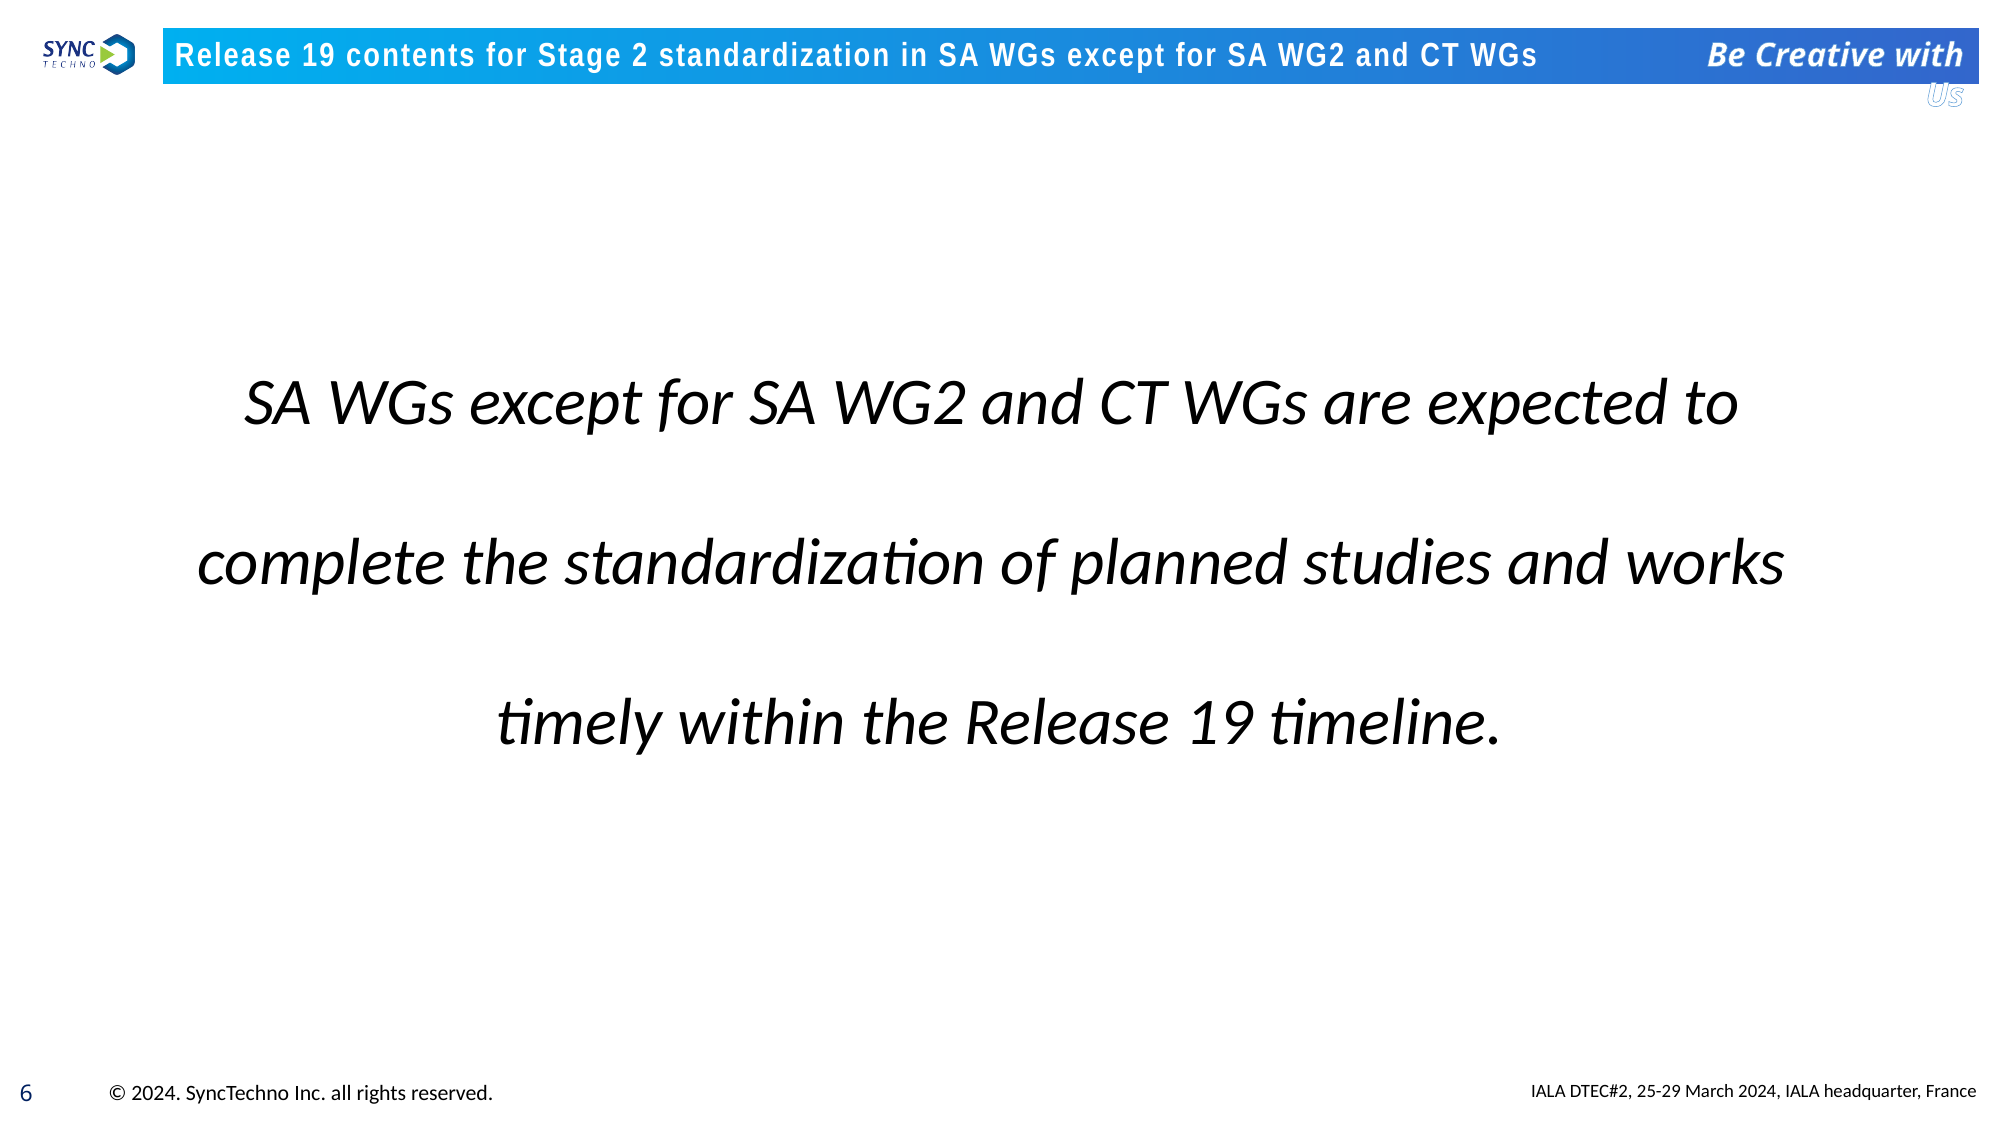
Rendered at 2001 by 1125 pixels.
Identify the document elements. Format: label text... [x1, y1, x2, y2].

text_box SA WGs except for SA WG2 and CT WGs are expected to complete the standardization of planned studies and works timely within the Release 19 timeline. [0, 270, 2000, 765]
text_box Release 19 contents for Stage 2 standardization in SA WGs except for SA WG2 and CT WGs [160, 25, 1657, 81]
picture [43, 34, 135, 75]
